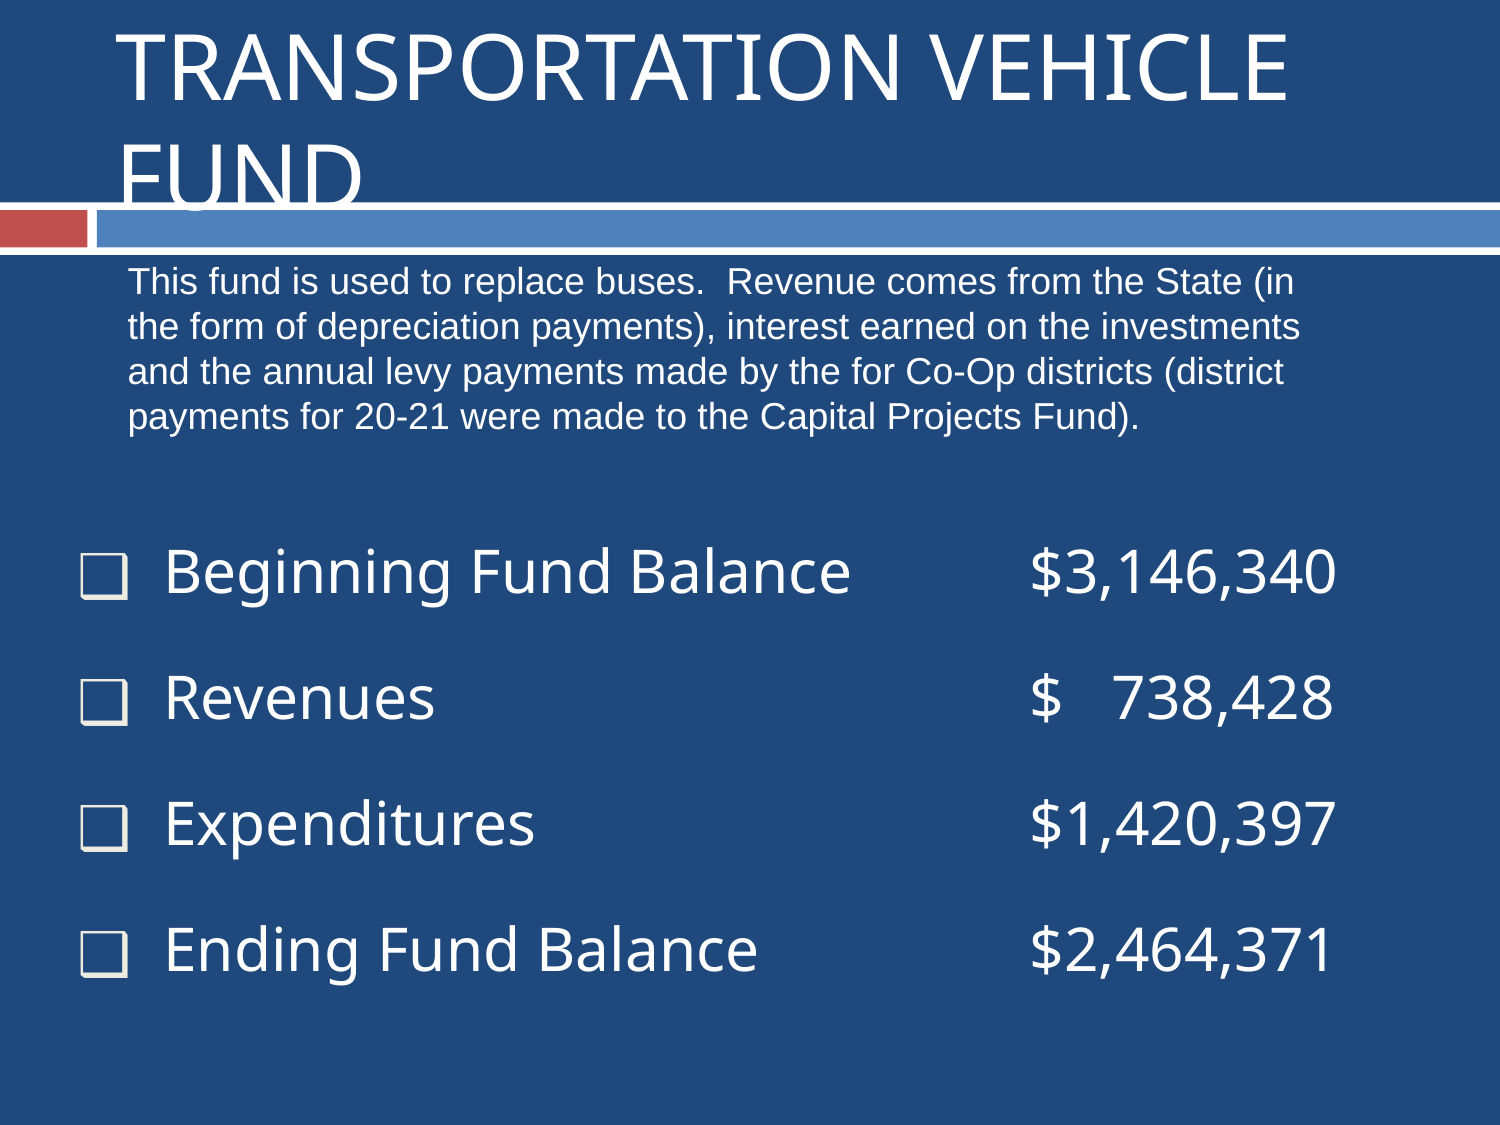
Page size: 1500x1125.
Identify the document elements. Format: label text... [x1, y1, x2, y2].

list Beginning Fund Balance $3,146,340 Revenues $ 738,428 Expenditures $1,420,397 Ending Fund Balance $2,464,371 [62, 446, 1413, 1022]
title TRANSPORTATION VEHICLE FUND [100, 37, 1438, 200]
text_box This fund is used to replace buses. Revenue comes from the State (in the form of depreciation payments), interest earned on the investments and the annual levy payments made by the for Co-Op districts (district payments for 20-21 were made to the Capital Projects Fund). [112, 249, 1338, 402]
